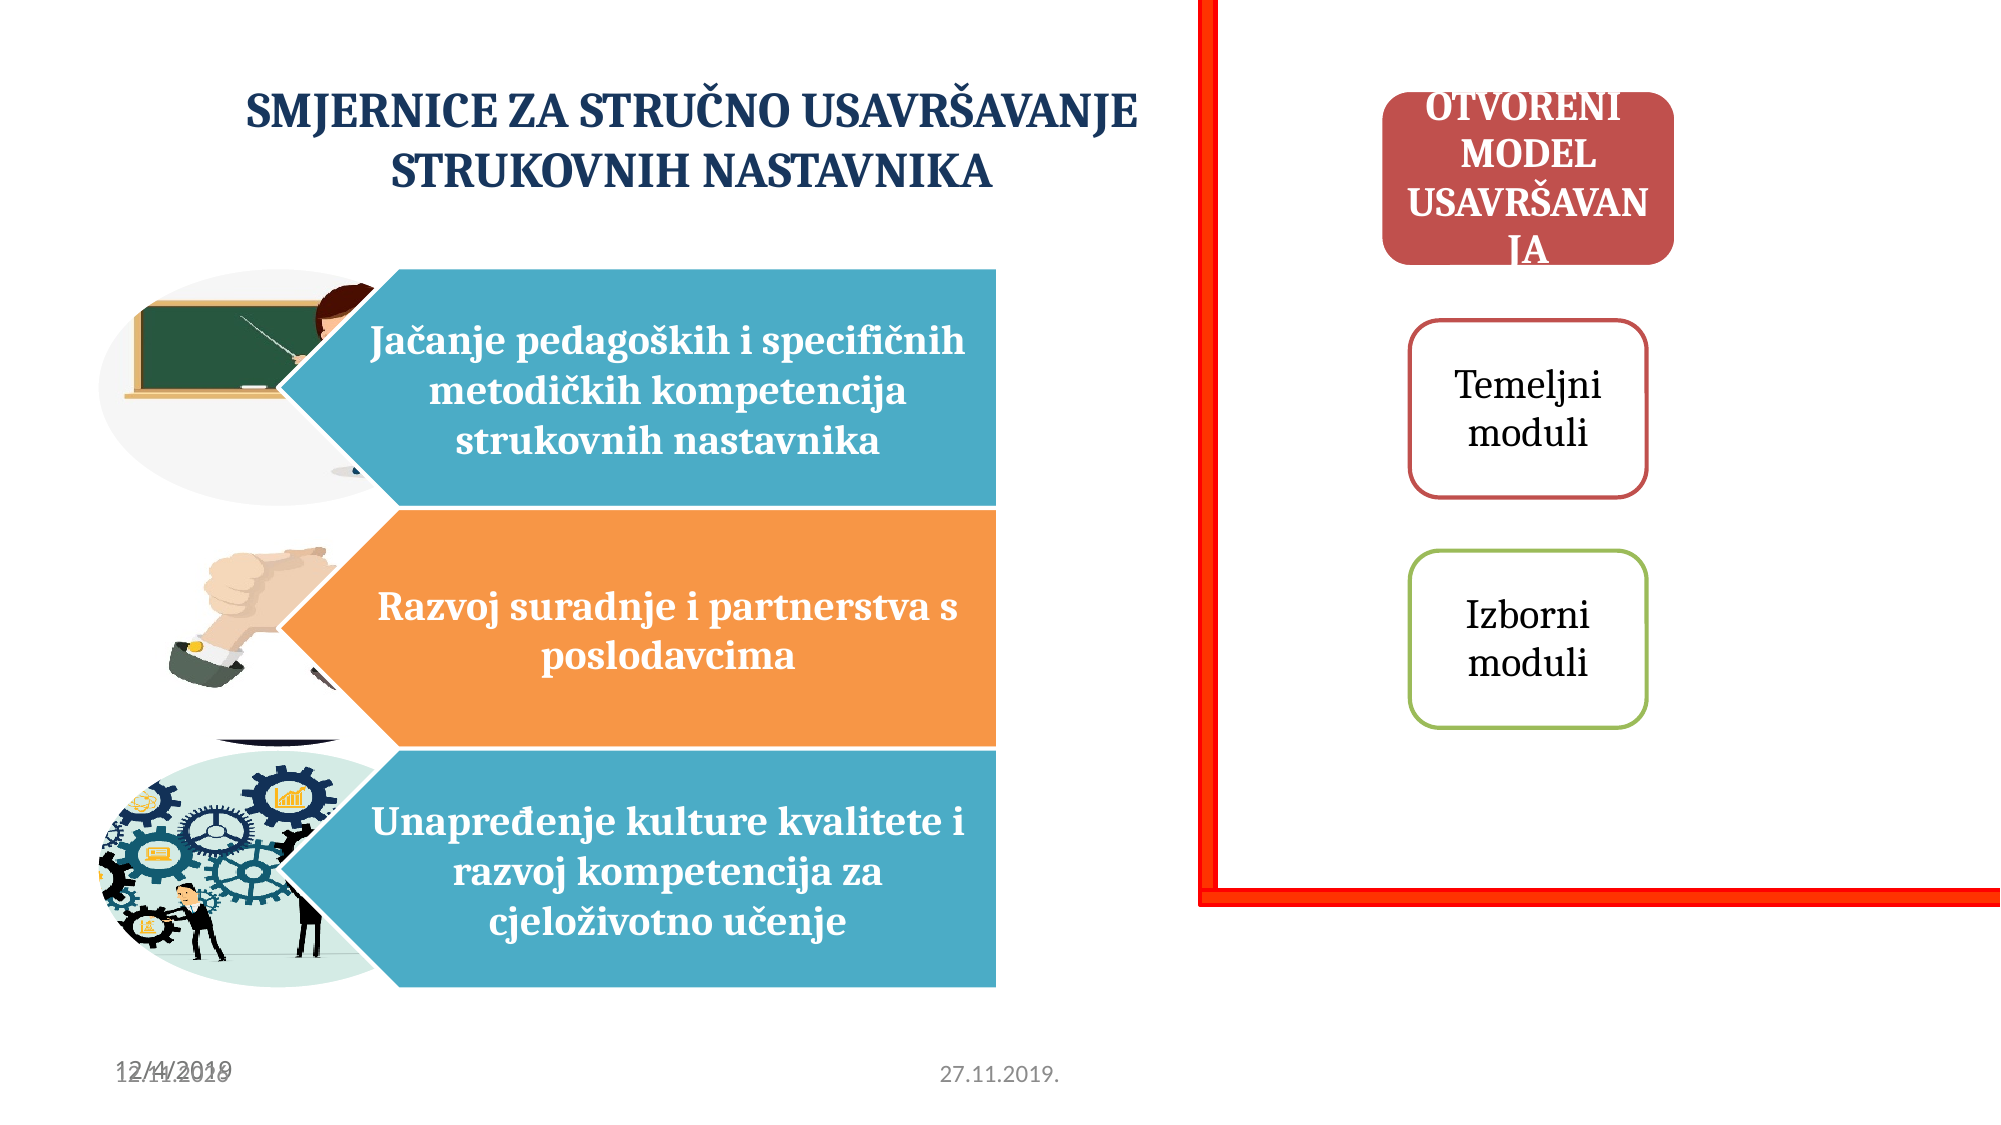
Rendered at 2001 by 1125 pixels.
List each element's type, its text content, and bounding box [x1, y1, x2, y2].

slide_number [99, 1042, 567, 1103]
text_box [1342, 89, 1714, 729]
text_box [1271, 65, 1772, 322]
title SMJERNICE ZA STRUČNO USAVRŠAVANJE STRUKOVNIH NASTAVNIKA [208, 66, 1178, 209]
text_box [1198, 888, 2000, 907]
text_box [1198, 0, 1218, 888]
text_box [96, 266, 1180, 990]
footer 27.11.2019. [683, 1042, 1317, 1103]
